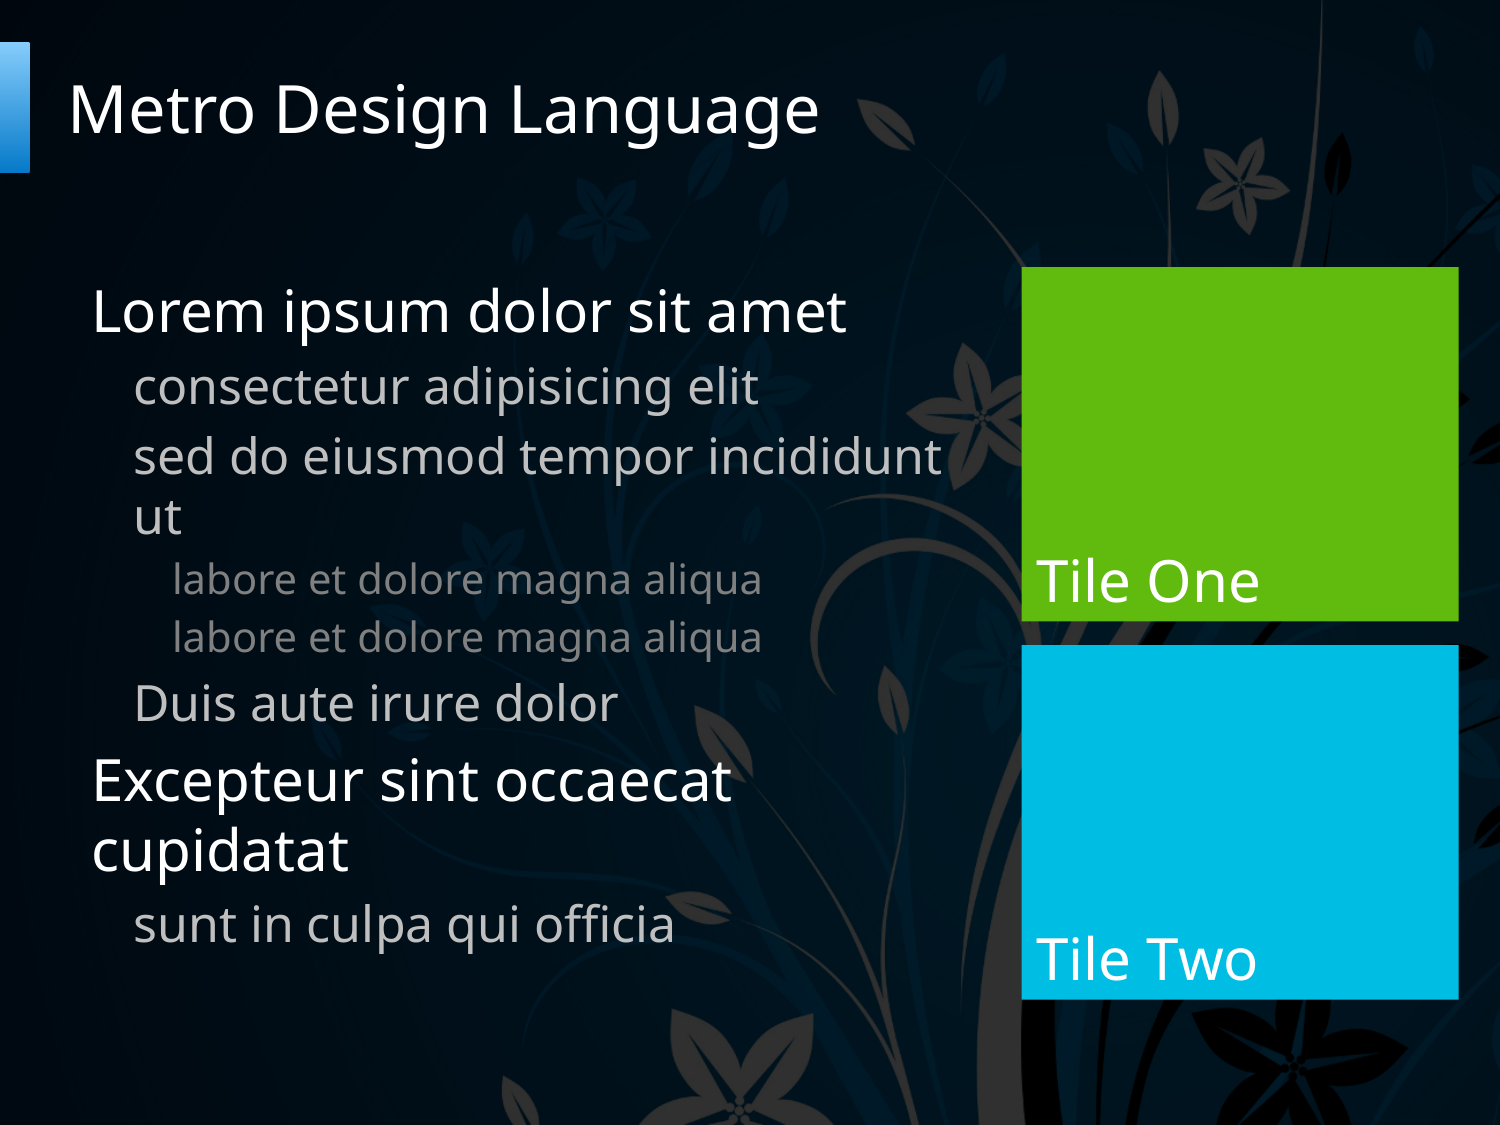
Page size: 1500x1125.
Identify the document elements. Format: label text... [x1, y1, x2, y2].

list Tile Two [1021, 645, 1459, 1000]
title Metro Design Language [53, 42, 1117, 171]
list Lorem ipsum dolor sit amet consectetur adipisicing elit sed do eiusmod tempor incididunt ut labore et dolore magna aliqua labore et dolore magna aliqua Duis aute irure dolor Excepteur sint occaecat cupidatat sunt in culpa qui officia [76, 267, 975, 1010]
list Tile One [1021, 267, 1459, 622]
